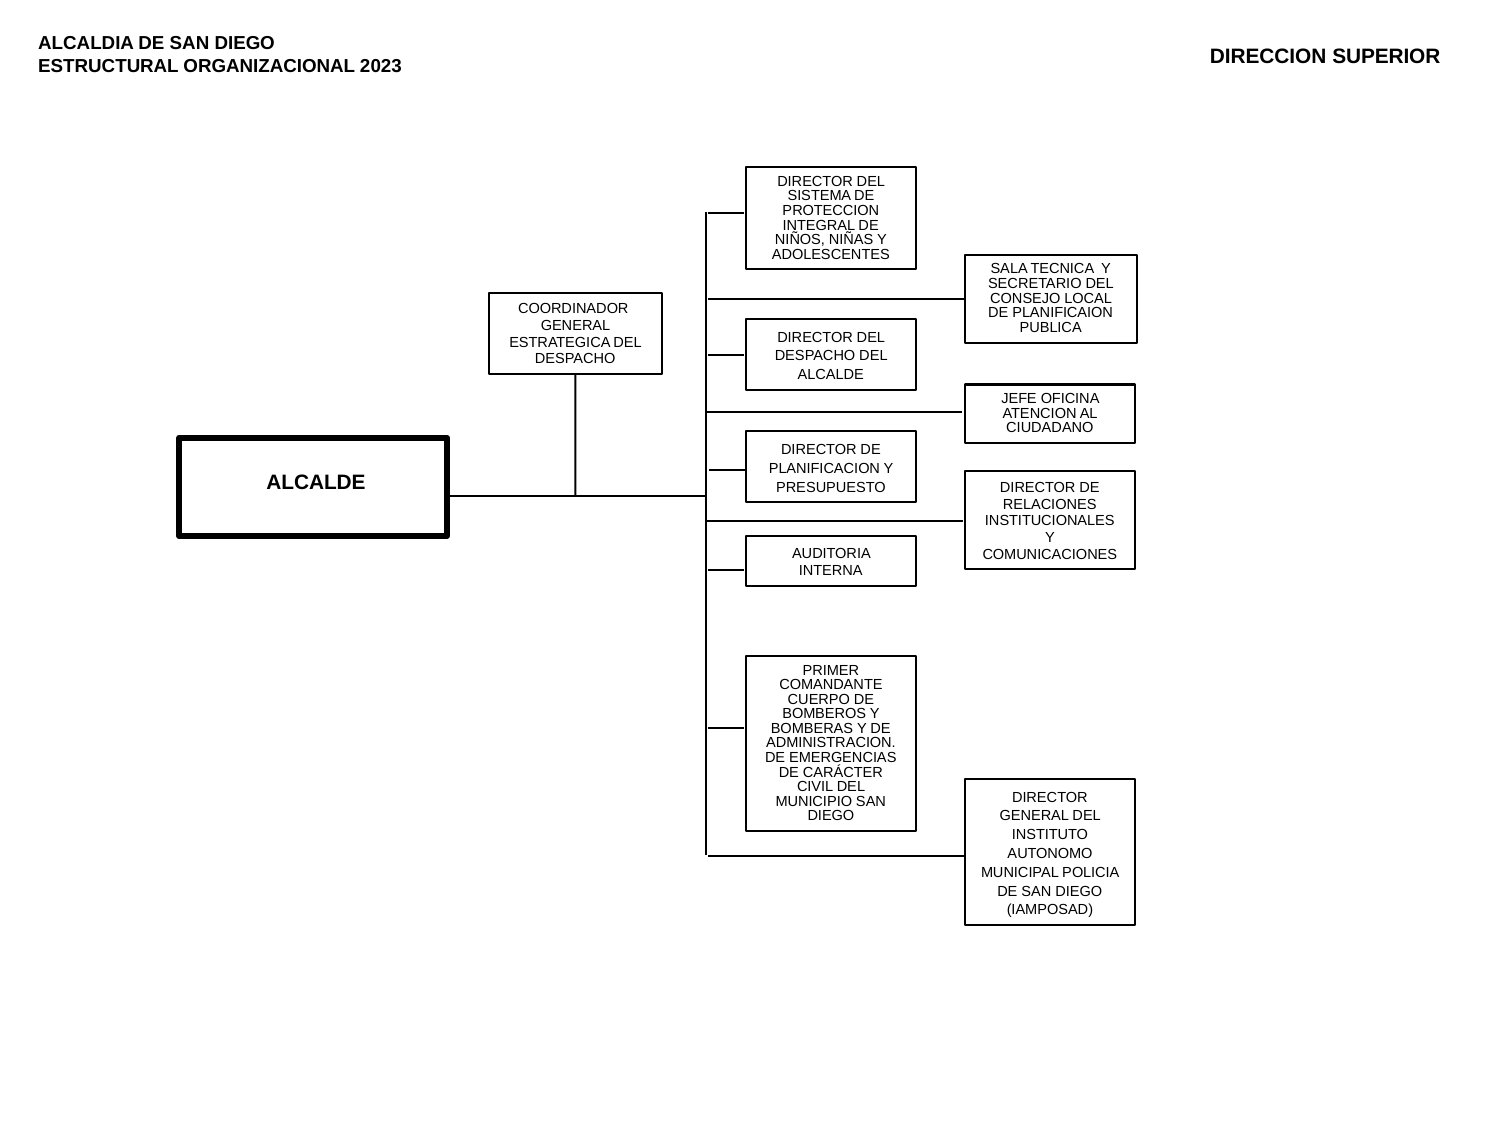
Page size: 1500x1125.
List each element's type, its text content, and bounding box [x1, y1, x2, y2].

text_box ALCALDIA DE SAN DIEGO ESTRUCTURAL ORGANIZACIONAL 2023 [23, 23, 551, 84]
text_box DIRECCION SUPERIOR [1195, 35, 1465, 75]
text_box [179, 166, 1137, 927]
